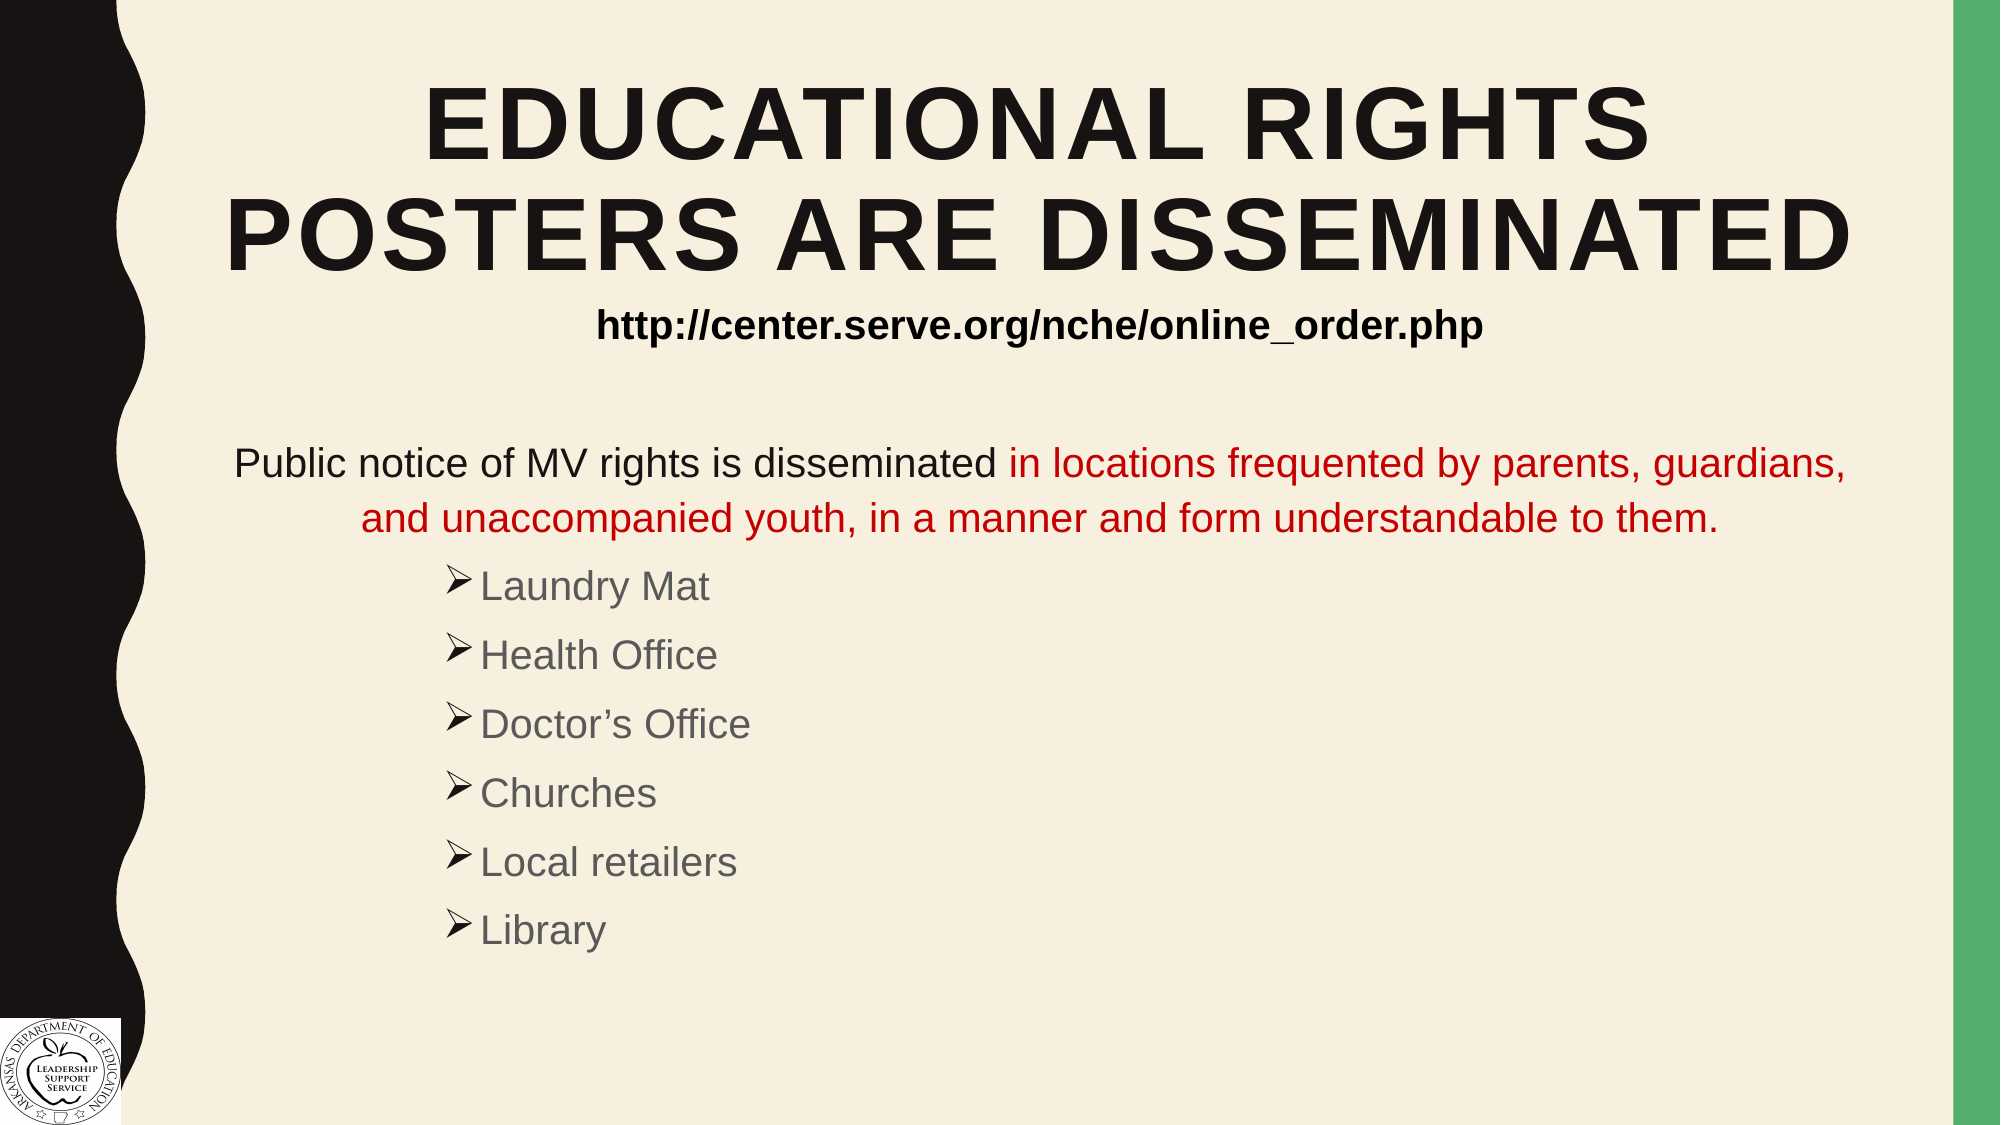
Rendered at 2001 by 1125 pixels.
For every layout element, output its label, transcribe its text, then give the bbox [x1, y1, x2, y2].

list http://center.serve.org/nche/online_order.php Public notice of MV rights is disseminated in locations frequented by parents, guardians, and unaccompanied youth, in a manner and form understandable to them. Laundry Mat Health Office Doctor’s Office Churches Local retailers Library [205, 286, 1875, 965]
title Educational rights posters are disseminated [205, 62, 1875, 286]
picture [0, 1018, 121, 1125]
